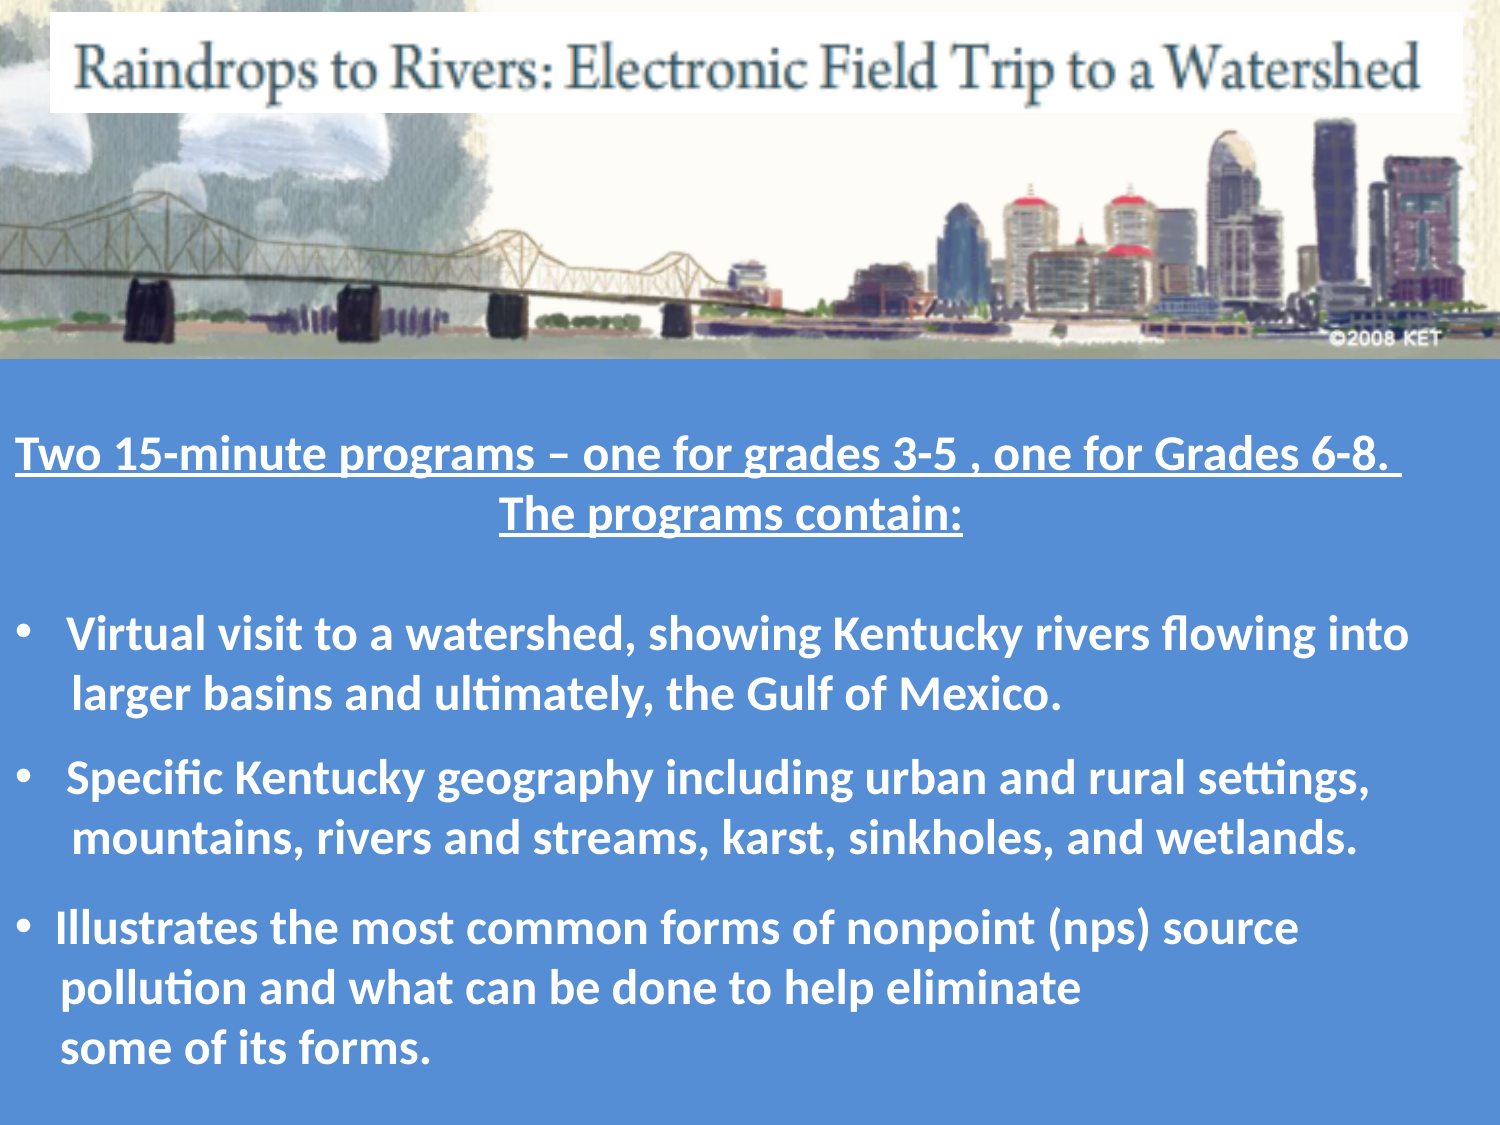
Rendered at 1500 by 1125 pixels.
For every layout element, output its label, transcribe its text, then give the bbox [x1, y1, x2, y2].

text_box Two 15-minute programs – one for grades 3-5 , one for Grades 6-8. The programs contain: Virtual visit to a watershed, showing Kentucky rivers flowing into larger basins and ultimately, the Gulf of Mexico. Specific Kentucky geography including urban and rural settings, mountains, rivers and streams, karst, sinkholes, and wetlands. Illustrates the most common forms of nonpoint (nps) source pollution and what can be done to help eliminate some of its forms. [0, 366, 1463, 1083]
picture [0, 0, 1500, 359]
